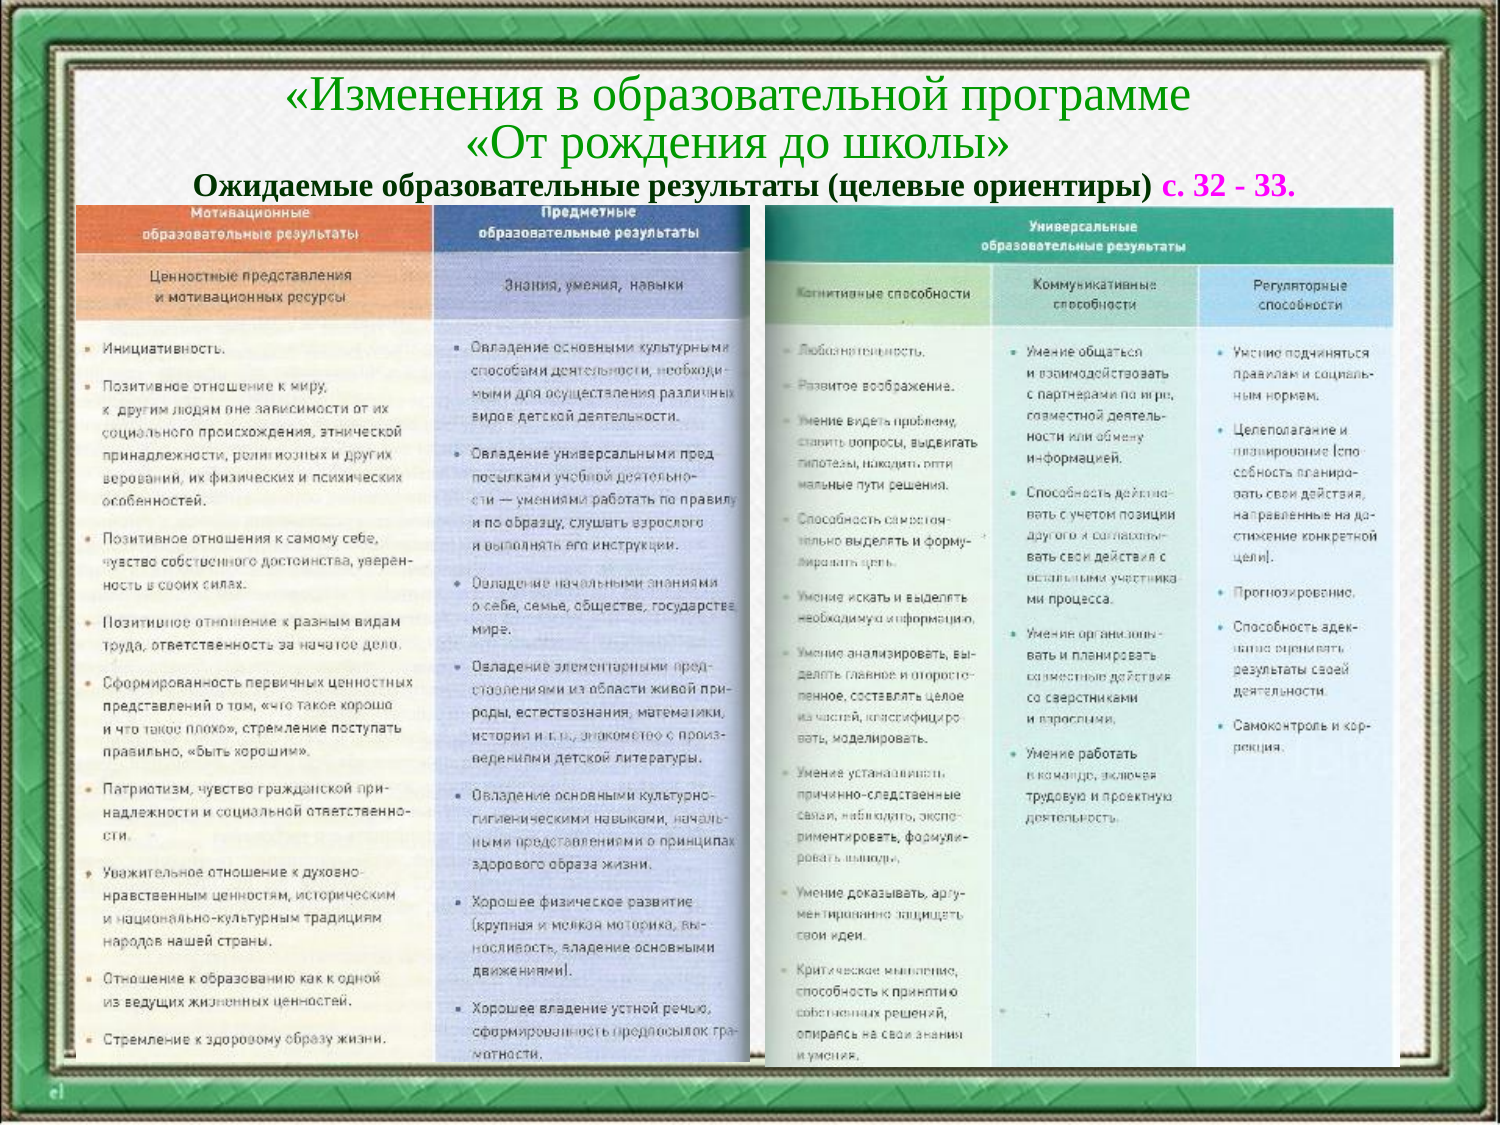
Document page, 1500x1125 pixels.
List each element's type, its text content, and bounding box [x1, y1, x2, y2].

picture [0, 0, 1500, 1125]
text_box «Изменения в образовательной программе «От рождения до школы» Ожидаемые образовательные результаты (целевые ориентиры) с. 32 - 33. [64, 64, 1424, 244]
